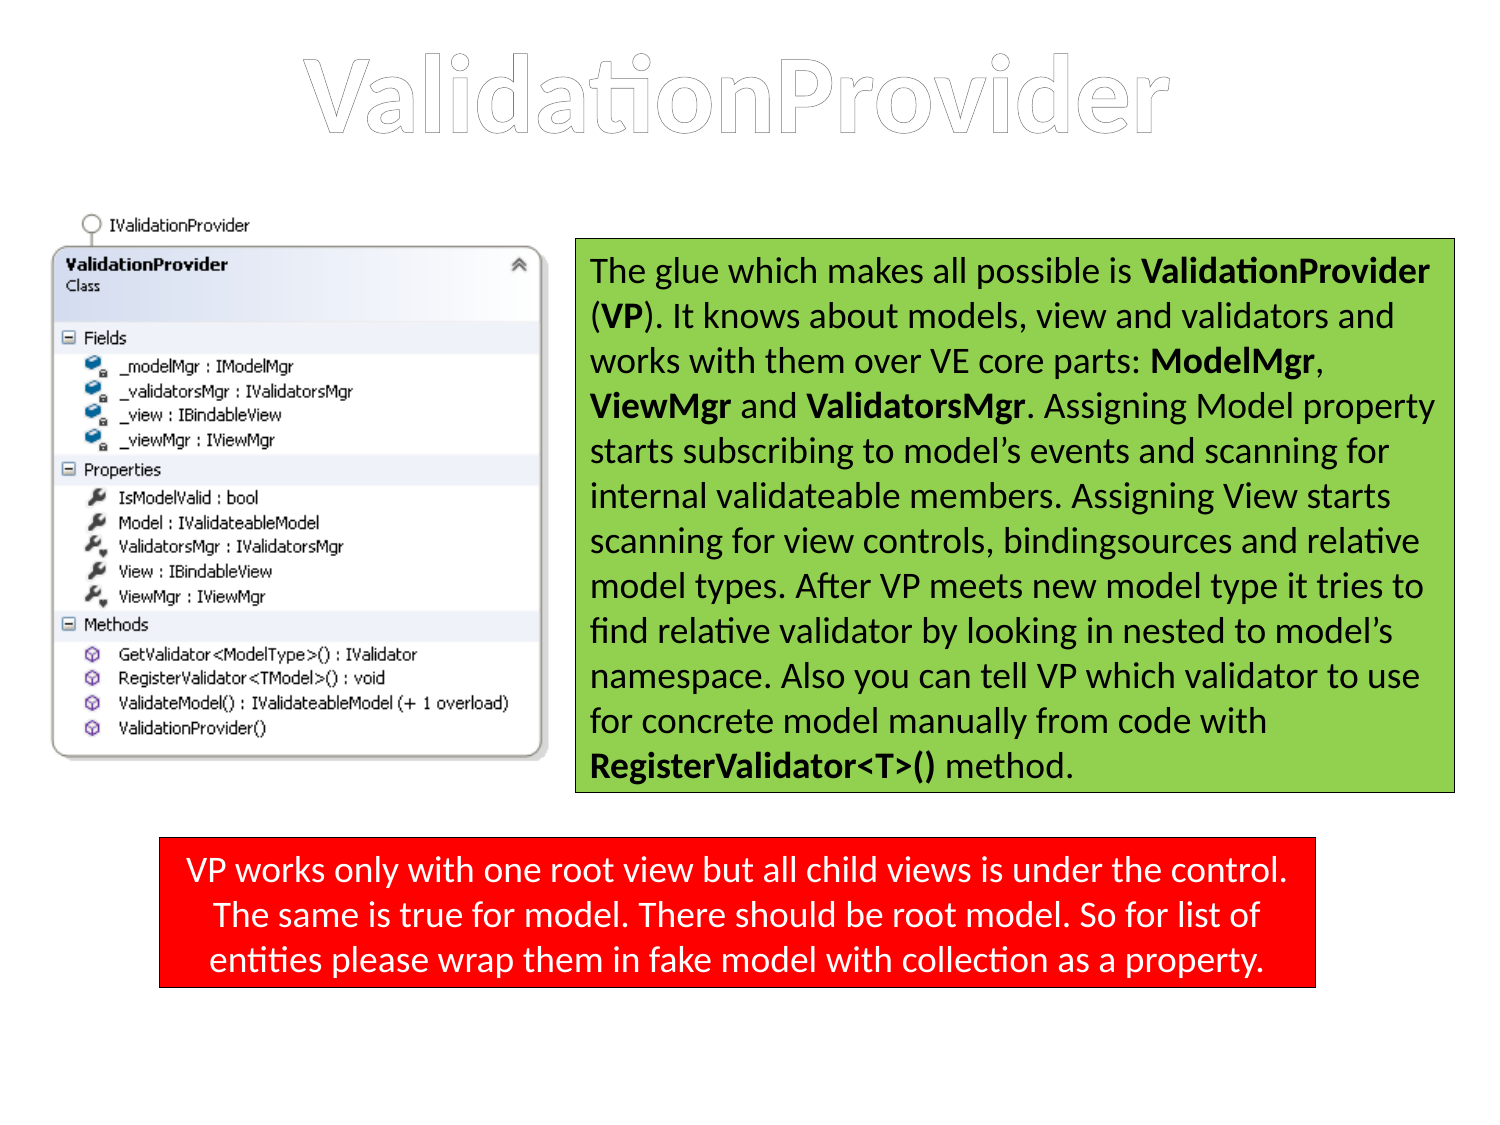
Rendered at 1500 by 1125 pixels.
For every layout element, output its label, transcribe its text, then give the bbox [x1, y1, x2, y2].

text_box VP works only with one root view but all child views is under the control. The same is true for model. There should be root model. So for list of entities please wrap them in fake model with collection as a property. [159, 837, 1316, 988]
picture [37, 199, 555, 769]
text_box ValidationProvider [287, 12, 1188, 163]
text_box The glue which makes all possible is ValidationProvider (VP). It knows about models, view and validators and works with them over VE core parts: ModelMgr, ViewMgr and ValidatorsMgr. Assigning Model property starts subscribing to model’s events and scanning for internal validateable members. Assigning View starts scanning for view controls, bindingsources and relative model types. After VP meets new model type it tries to find relative validator by looking in nested to model’s namespace. Also you can tell VP which validator to use for concrete model manually from code with RegisterValidator<T>() method. [575, 238, 1455, 793]
